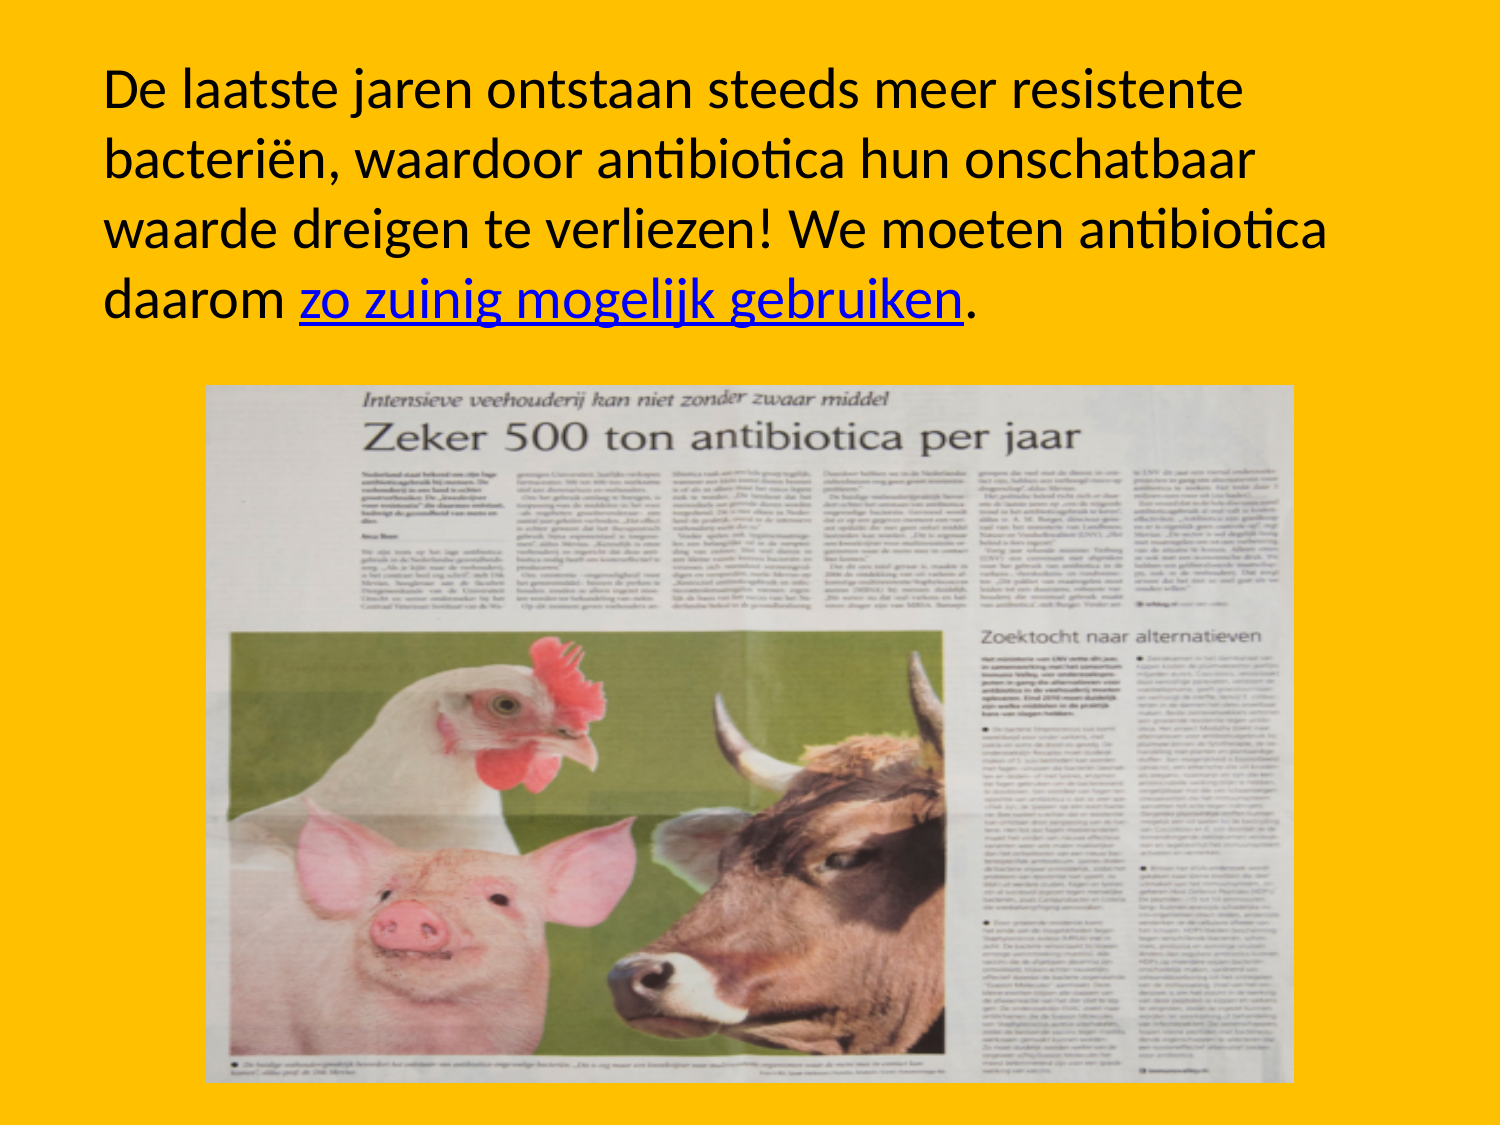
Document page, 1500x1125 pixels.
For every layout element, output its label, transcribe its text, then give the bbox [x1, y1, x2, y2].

text_box De laatste jaren ontstaan steeds meer resistente bacteriën, waardoor antibiotica hun onschatbaar waarde dreigen te verliezen! We moeten antibiotica daarom zo zuinig mogelijk gebruiken. [88, 42, 1412, 338]
picture [206, 385, 1294, 1083]
